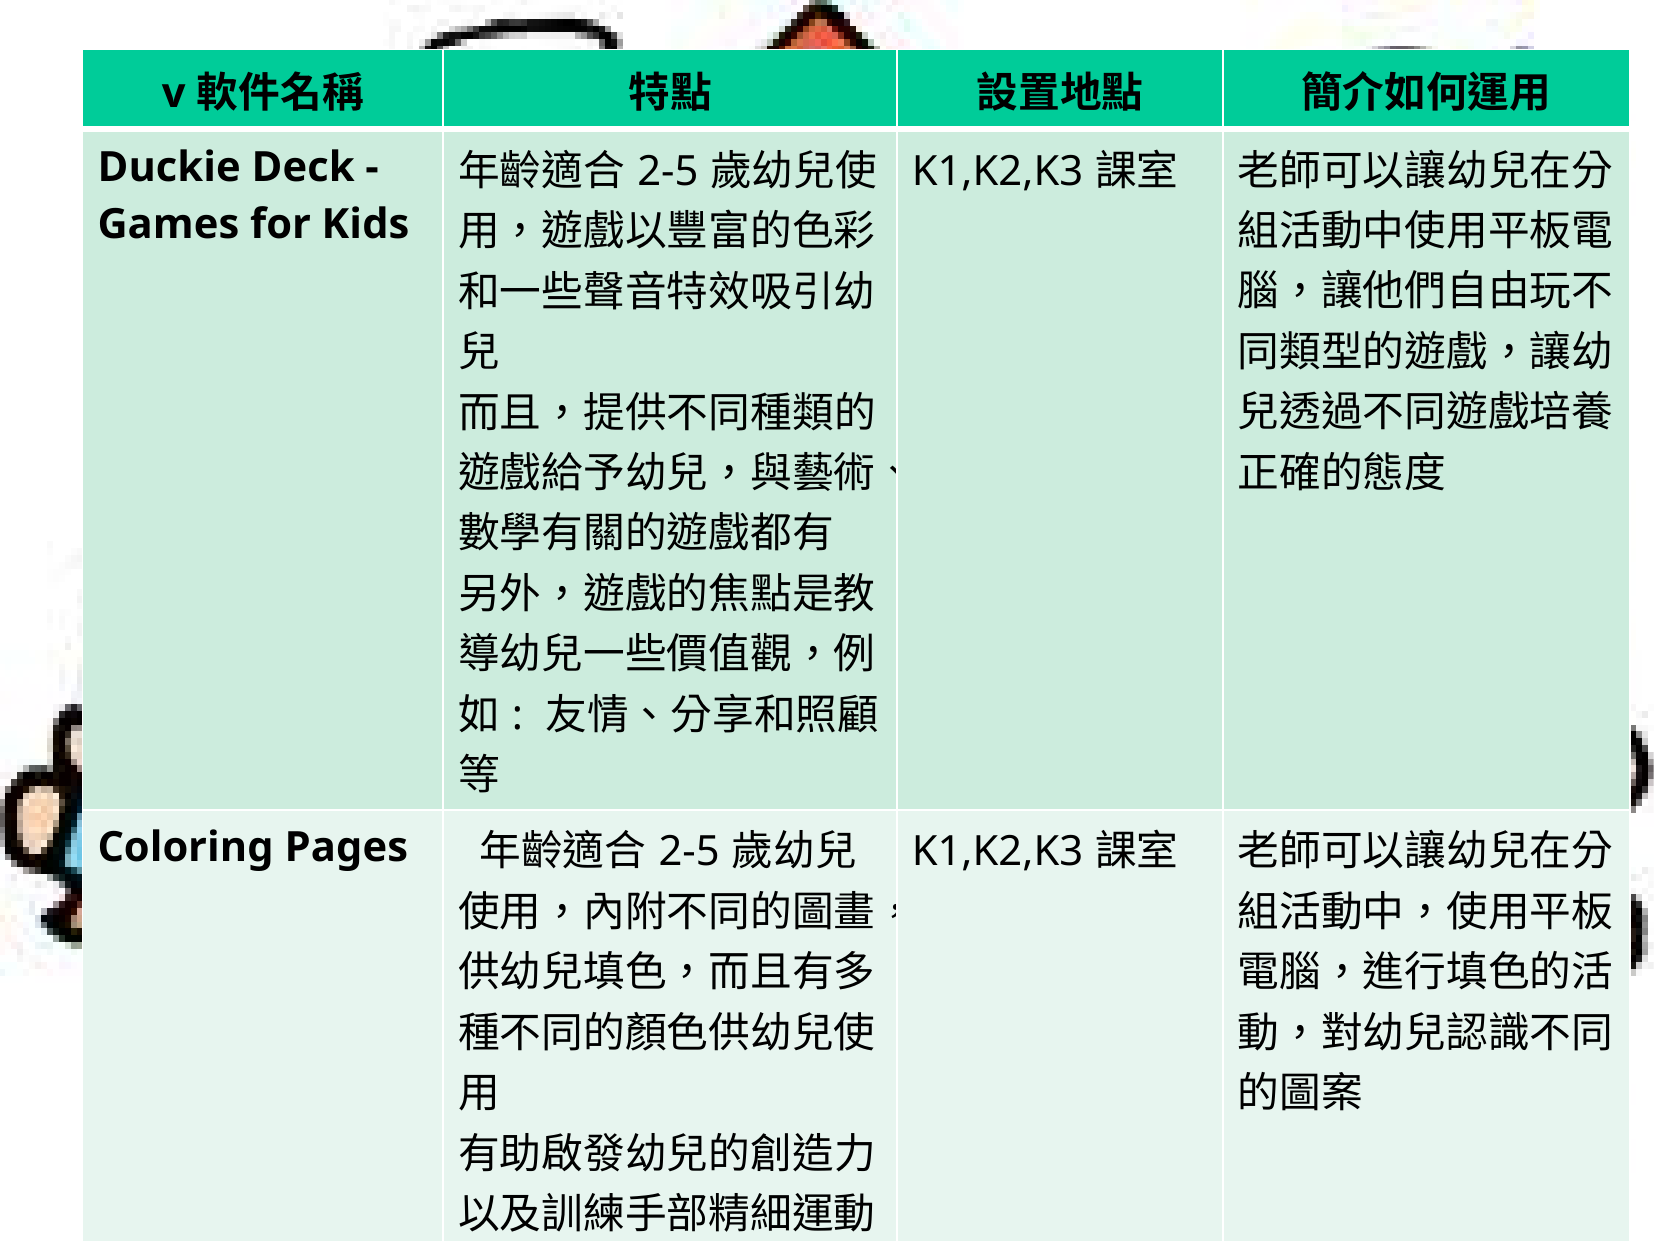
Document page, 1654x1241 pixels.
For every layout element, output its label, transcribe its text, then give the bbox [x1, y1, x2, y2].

table_header 特點 [444, 50, 896, 126]
table_cell K1,K2,K3課室 [898, 811, 1222, 1241]
table_header v軟件名稱 [83, 50, 442, 126]
table_cell 年齡適合2-5歲幼兒使用，內附不同的圖畫，供幼兒填色，而且有多種不同的顏色供幼兒使用 有助啟發幼兒的創造力 以及訓練手部精細運動能力 [444, 811, 896, 1241]
table_cell Coloring Pages [83, 811, 442, 1241]
table_cell 老師可以讓幼兒在分組活動中，使用平板電腦，進行填色的活動，對幼兒認識不同的圖案 [1224, 811, 1629, 1241]
table_cell Duckie Deck - Games for Kids [83, 132, 442, 809]
table_header 簡介如何運用 [1224, 50, 1629, 126]
table_cell K1,K2,K3課室 [898, 132, 1222, 809]
table_cell 老師可以讓幼兒在分組活動中使用平板電腦，讓他們自由玩不同類型的遊戲，讓幼兒透過不同遊戲培養正確的態度 [1224, 132, 1629, 809]
table_cell 年齡適合2-5歲幼兒使用，遊戲以豐富的色彩和一些聲音特效吸引幼兒 而且，提供不同種類的遊戲給予幼兒，與藝術、數學有關的遊戲都有 另外，遊戲的焦點是教導幼兒一些價值觀，例如: 友情、分享和照顧等 [444, 132, 896, 809]
picture [0, 0, 1654, 1241]
table_header 設置地點 [898, 50, 1222, 126]
